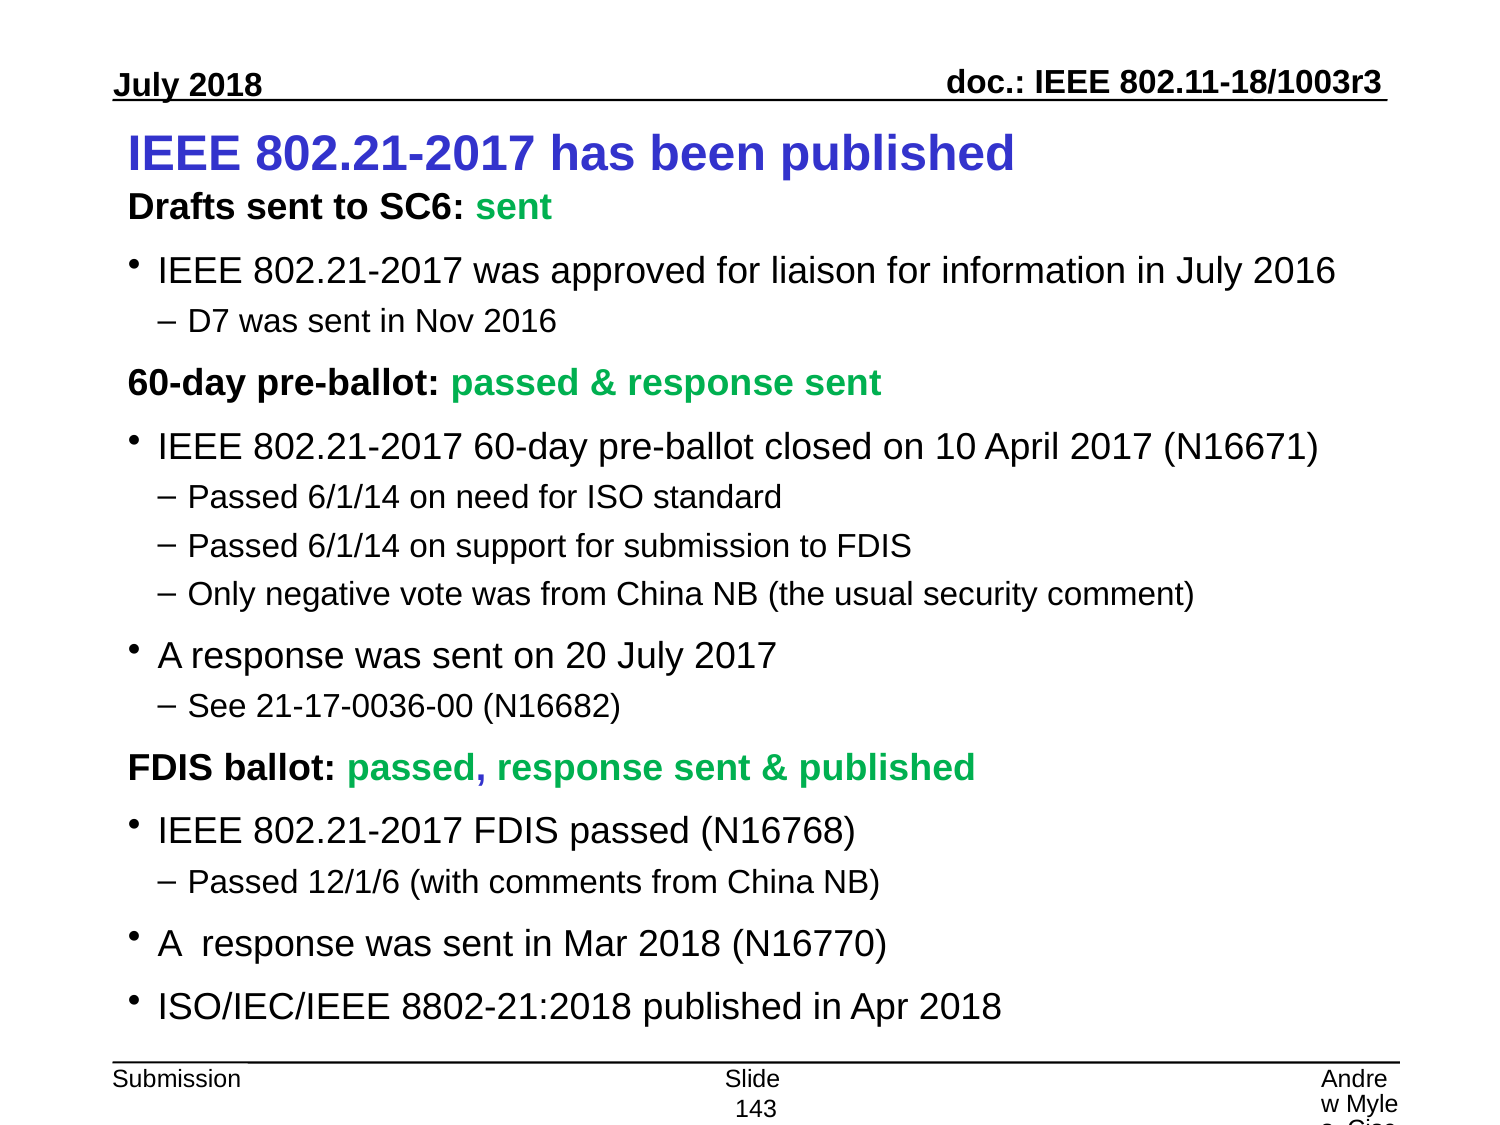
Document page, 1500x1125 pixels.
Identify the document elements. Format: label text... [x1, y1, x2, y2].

list Drafts sent to SC6: sent IEEE 802.21-2017 was approved for liaison for information in July 2016 D7 was sent in Nov 2016 60-day pre-ballot: passed & response sent IEEE 802.21-2017 60-day pre-ballot closed on 10 April 2017 (N16671) Passed 6/1/14 on need for ISO standard Passed 6/1/14 on support for submission to FDIS Only negative vote was from China NB (the usual security comment) A response was sent on 20 July 2017 See 21-17-0036-00 (N16682) FDIS ballot: passed, response sent & published IEEE 802.21-2017 FDIS passed (N16768) Passed 12/1/6 (with comments from China NB) A response was sent in Mar 2018 (N16770) ISO/IEC/IEEE 8802-21:2018 published in Apr 2018 [112, 174, 1388, 850]
slide_number Slide 143 [709, 1061, 803, 1093]
footer Andrew Myles, Cisco [1320, 1061, 1402, 1093]
title IEEE 802.21-2017 has been published [112, 112, 1388, 174]
